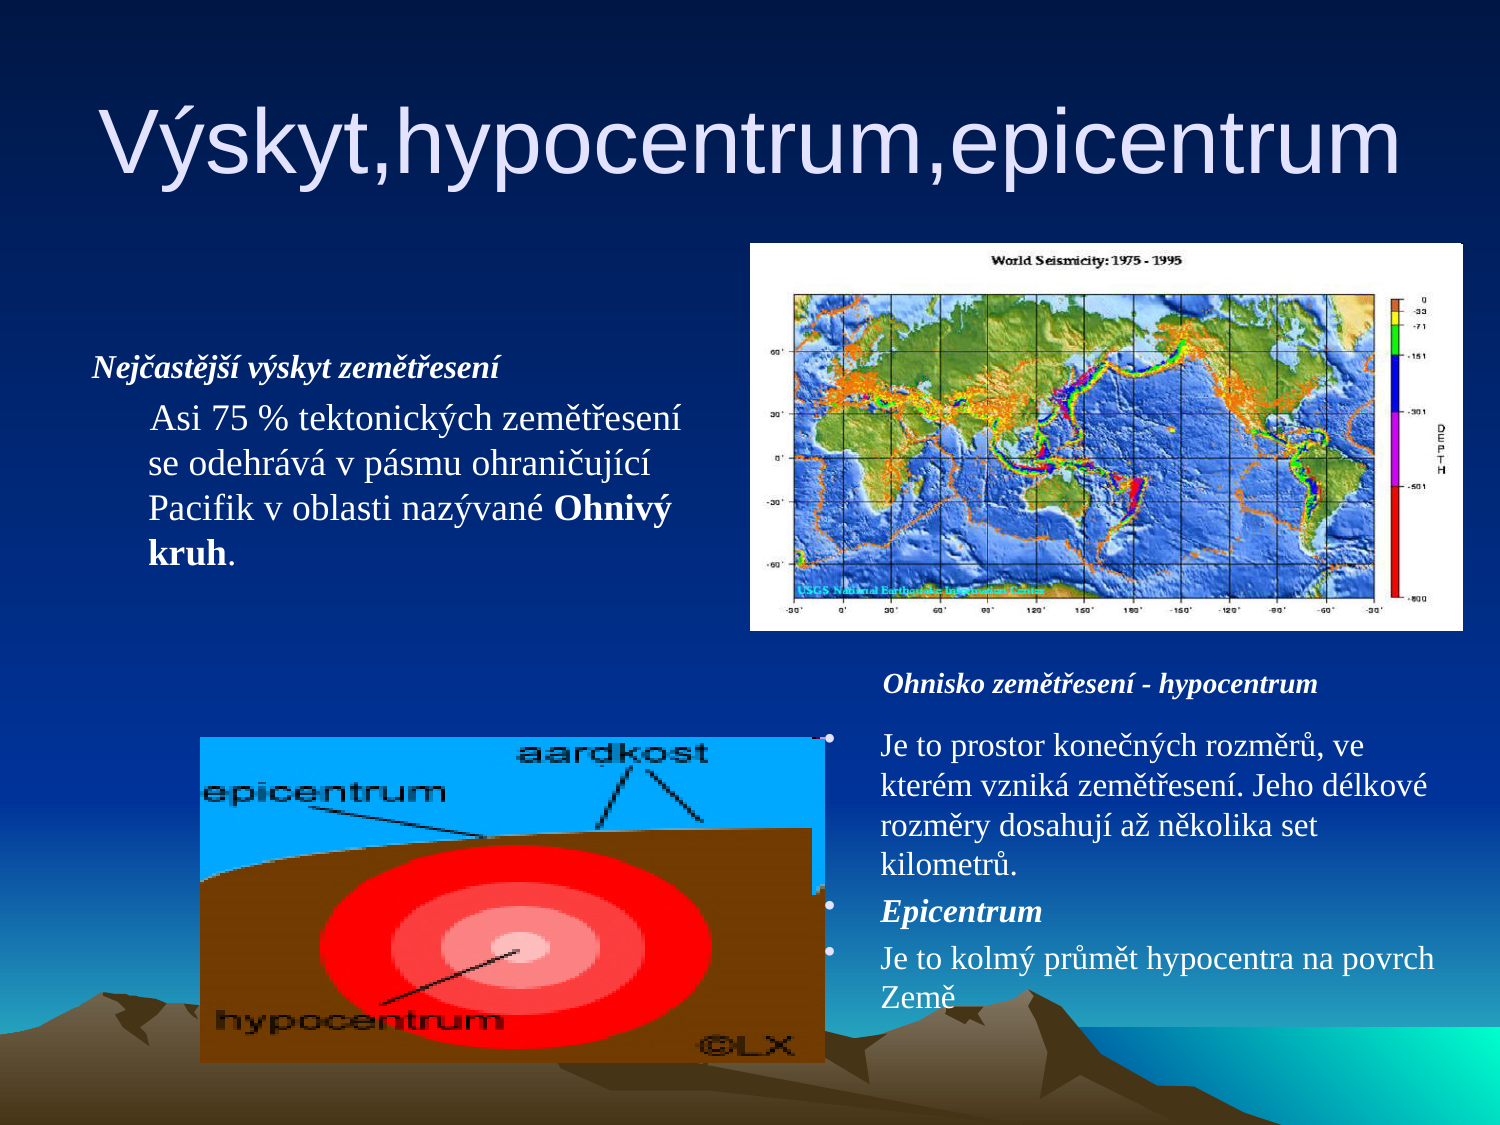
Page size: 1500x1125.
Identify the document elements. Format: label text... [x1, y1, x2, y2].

title Výskyt,hypocentrum,epicentrum [76, 42, 1428, 231]
list Nejčastější výskyt zemětřesení Asi 75 % tektonických zemětřesení se odehrává v pásmu ohraničující Pacifik v oblasti nazývané Ohnivý kruh. [76, 337, 720, 687]
text_box Ohnisko zemětřesení - hypocentrum [868, 656, 1341, 707]
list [199, 737, 826, 1063]
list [749, 243, 1463, 632]
list Je to prostor konečných rozměrů, ve kterém vzniká zemětřesení. Jeho délkové rozměry dosahují až několika set kilometrů. Epicentrum Je to kolmý průmět hypocentra na povrch Země [808, 668, 1472, 977]
